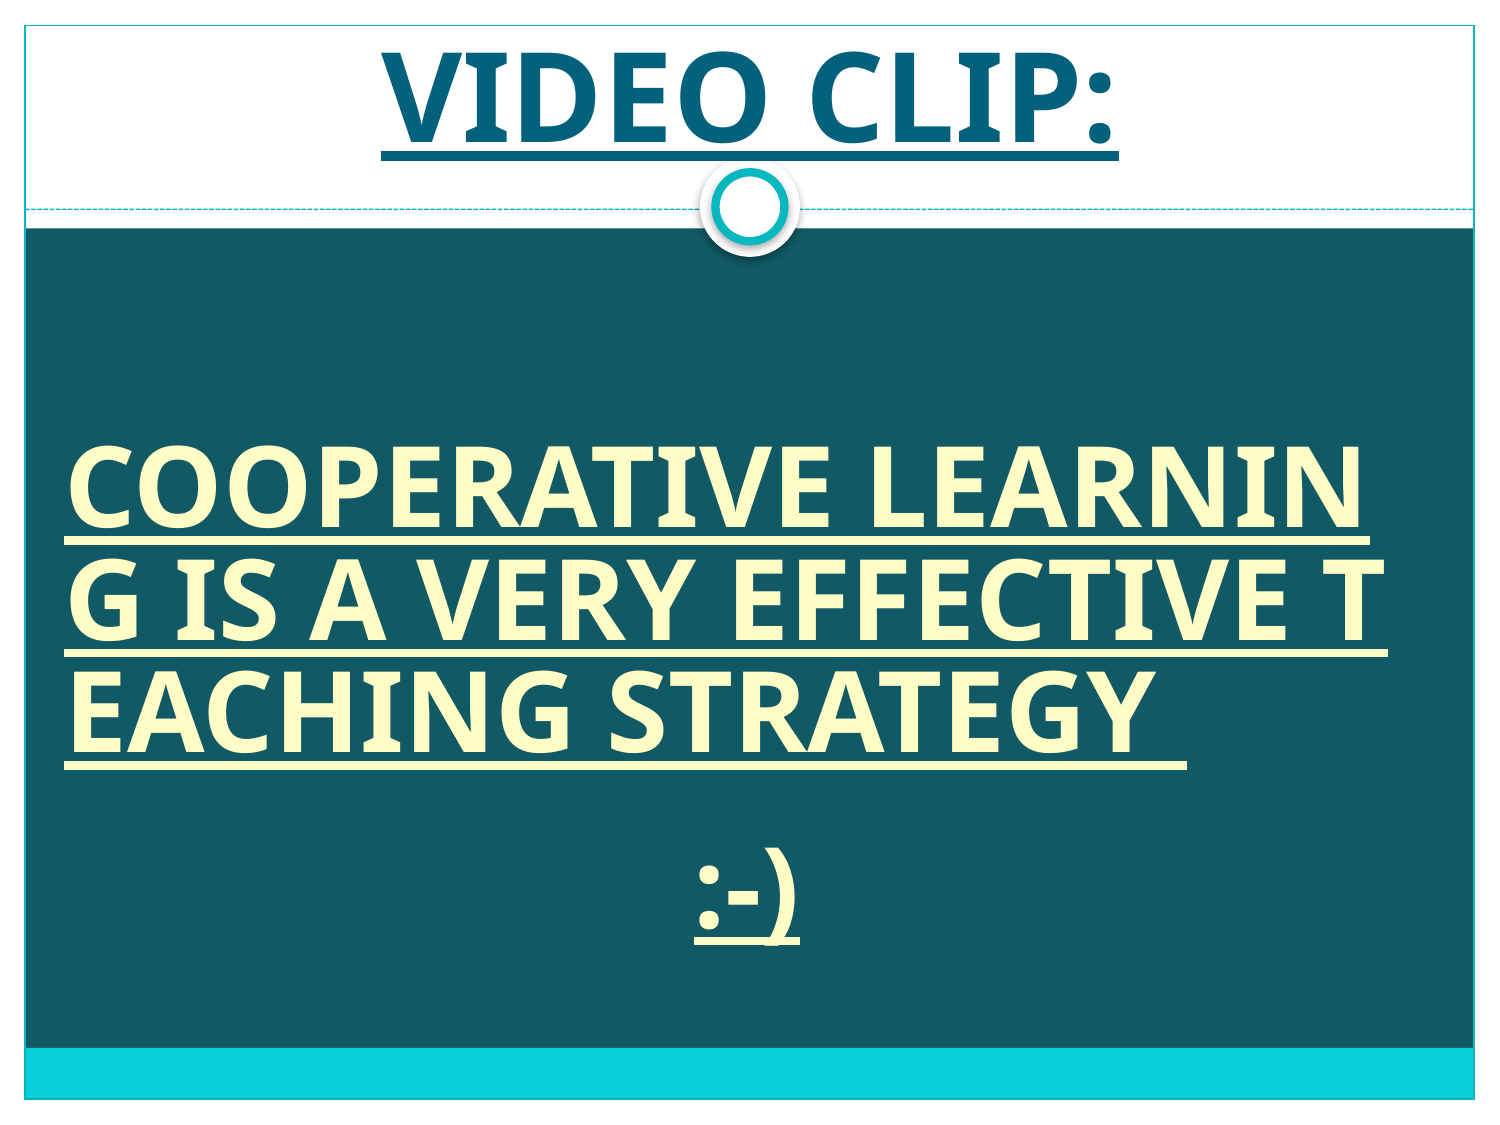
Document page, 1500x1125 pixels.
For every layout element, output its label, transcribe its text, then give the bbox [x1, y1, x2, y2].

list COOPERATIVE LEARNING IS A VERY EFFECTIVE TEACHING STRATEGY :-) [49, 250, 1445, 1001]
title VIDEO CLIP: [50, 50, 1450, 175]
